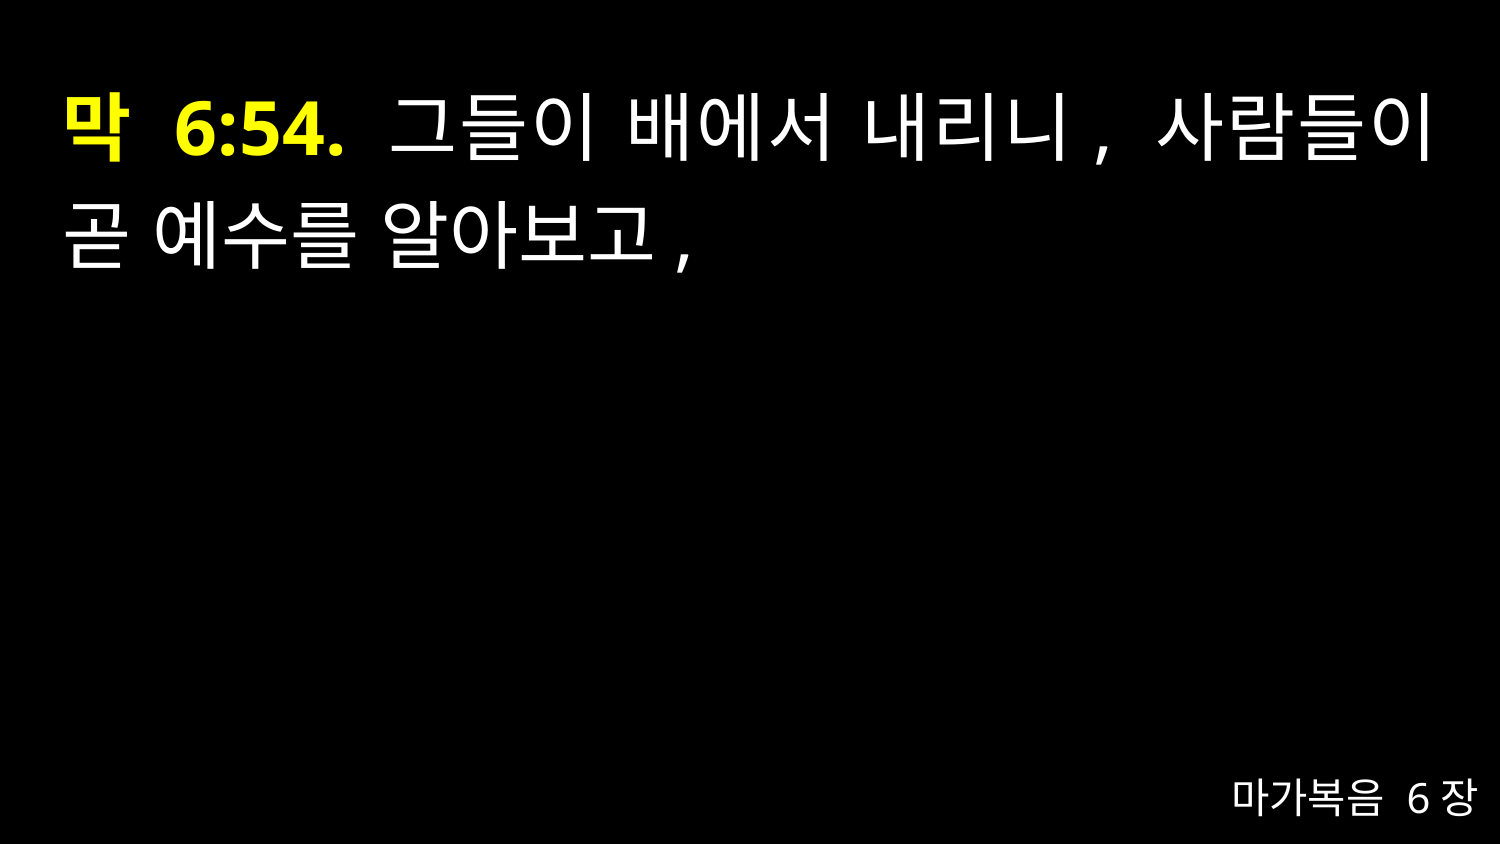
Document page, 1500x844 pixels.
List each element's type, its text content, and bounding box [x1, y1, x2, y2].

subtitle 마가복음 6장 [916, 770, 1500, 844]
title 막 6:54. 그들이 배에서 내리니, 사람들이 곧 예수를 알아보고, [0, 0, 1500, 844]
